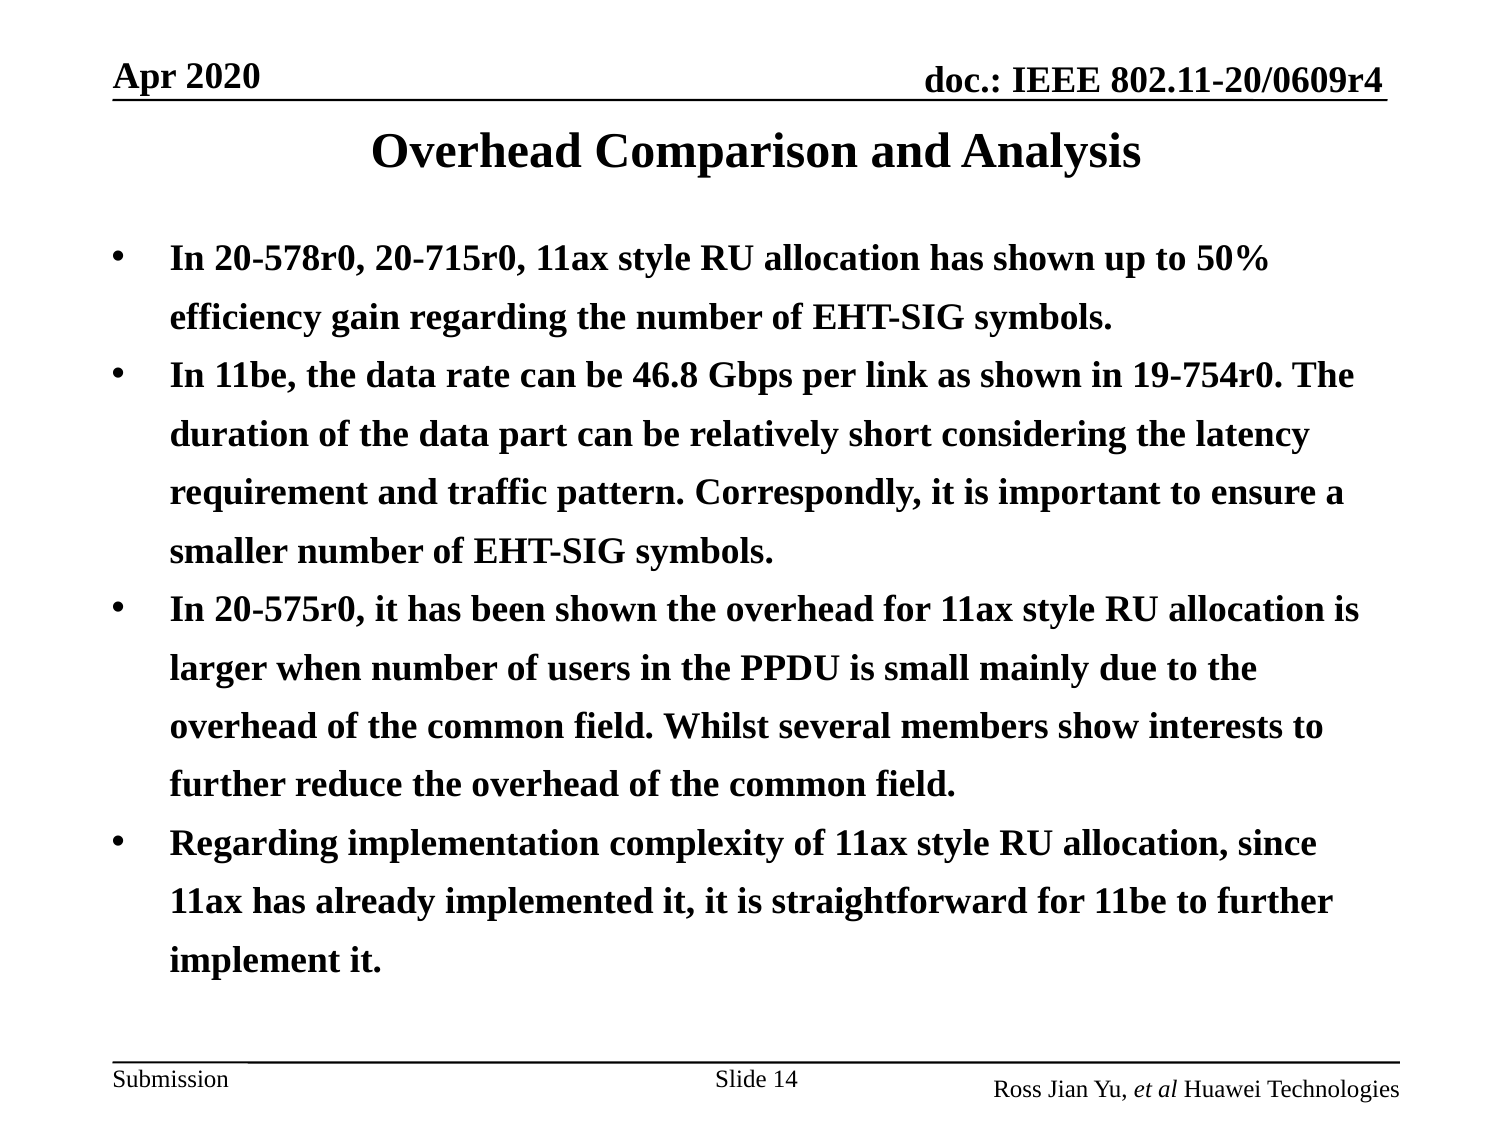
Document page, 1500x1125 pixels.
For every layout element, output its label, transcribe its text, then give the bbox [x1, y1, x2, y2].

text_box In 20-578r0, 20-715r0, 11ax style RU allocation has shown up to 50% efficiency gain regarding the number of EHT-SIG symbols. In 11be, the data rate can be 46.8 Gbps per link as shown in 19-754r0. The duration of the data part can be relatively short considering the latency requirement and traffic pattern. Correspondly, it is important to ensure a smaller number of EHT-SIG symbols. In 20-575r0, it has been shown the overhead for 11ax style RU allocation is larger when number of users in the PPDU is small mainly due to the overhead of the common field. Whilst several members show interests to further reduce the overhead of the common field. Regarding implementation complexity of 11ax style RU allocation, since 11ax has already implemented it, it is straightforward for 11be to further implement it. [37, 212, 1391, 988]
title Overhead Comparison and Analysis [99, 103, 1413, 192]
slide_number Slide 14 [712, 1062, 801, 1093]
